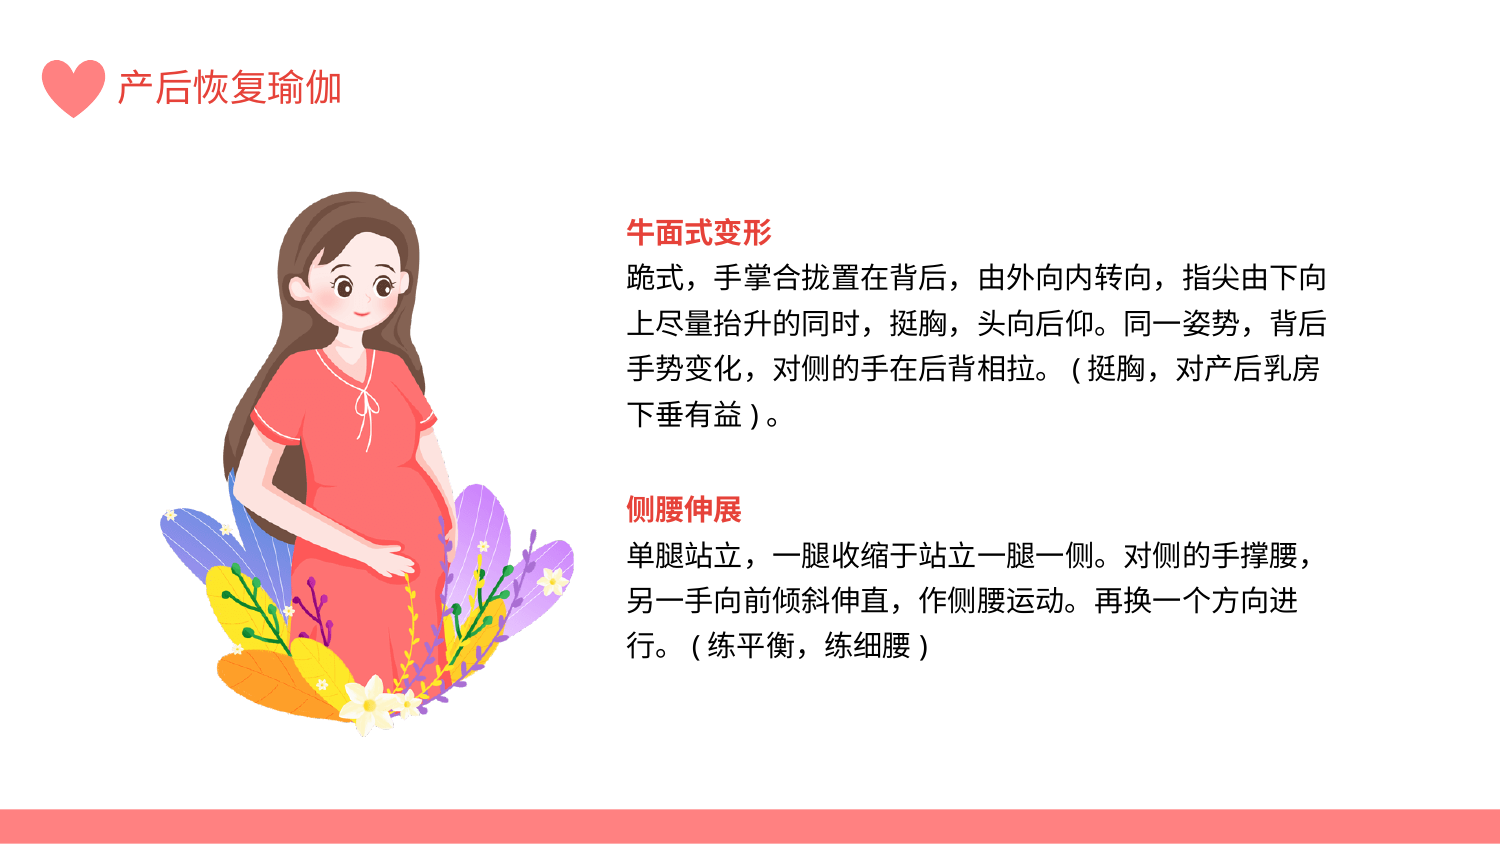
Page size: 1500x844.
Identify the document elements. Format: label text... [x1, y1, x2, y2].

text_box 牛面式变形 跪式，手掌合拢置在背后，由外向内转向，指尖由下向上尽量抬升的同时，挺胸，头向后仰。同一姿势，背后手势变化，对侧的手在后背相拉。(挺胸，对产后乳房下垂有益)。 [612, 196, 1350, 438]
picture [137, 184, 588, 738]
text_box 侧腰伸展 单腿站立，一腿收缩于站立一腿一侧。对侧的手撑腰，另一手向前倾斜伸直，作侧腰运动。再换一个方向进行。(练平衡，练细腰) [612, 474, 1340, 670]
